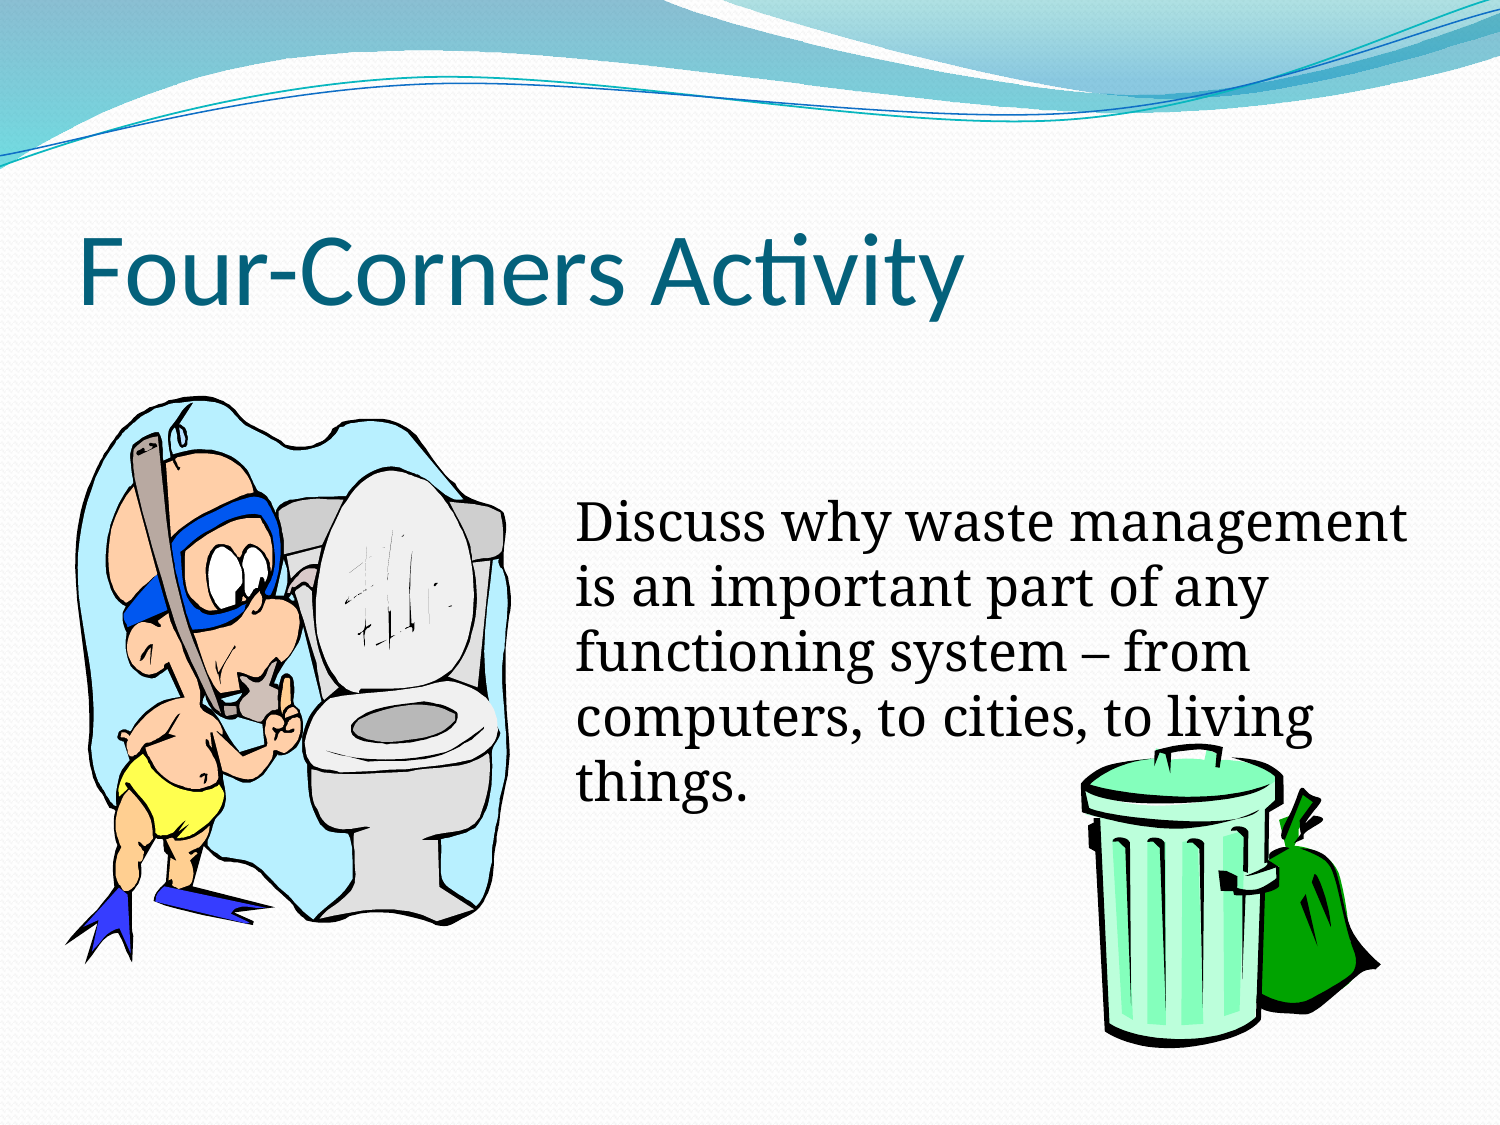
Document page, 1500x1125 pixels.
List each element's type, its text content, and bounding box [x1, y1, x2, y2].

picture [1080, 742, 1382, 1056]
picture [54, 391, 515, 965]
list Discuss why waste management is an important part of any functioning system – from computers, to cities, to living things. [561, 479, 1473, 1125]
title Four-Corners Activity [77, 172, 1428, 327]
